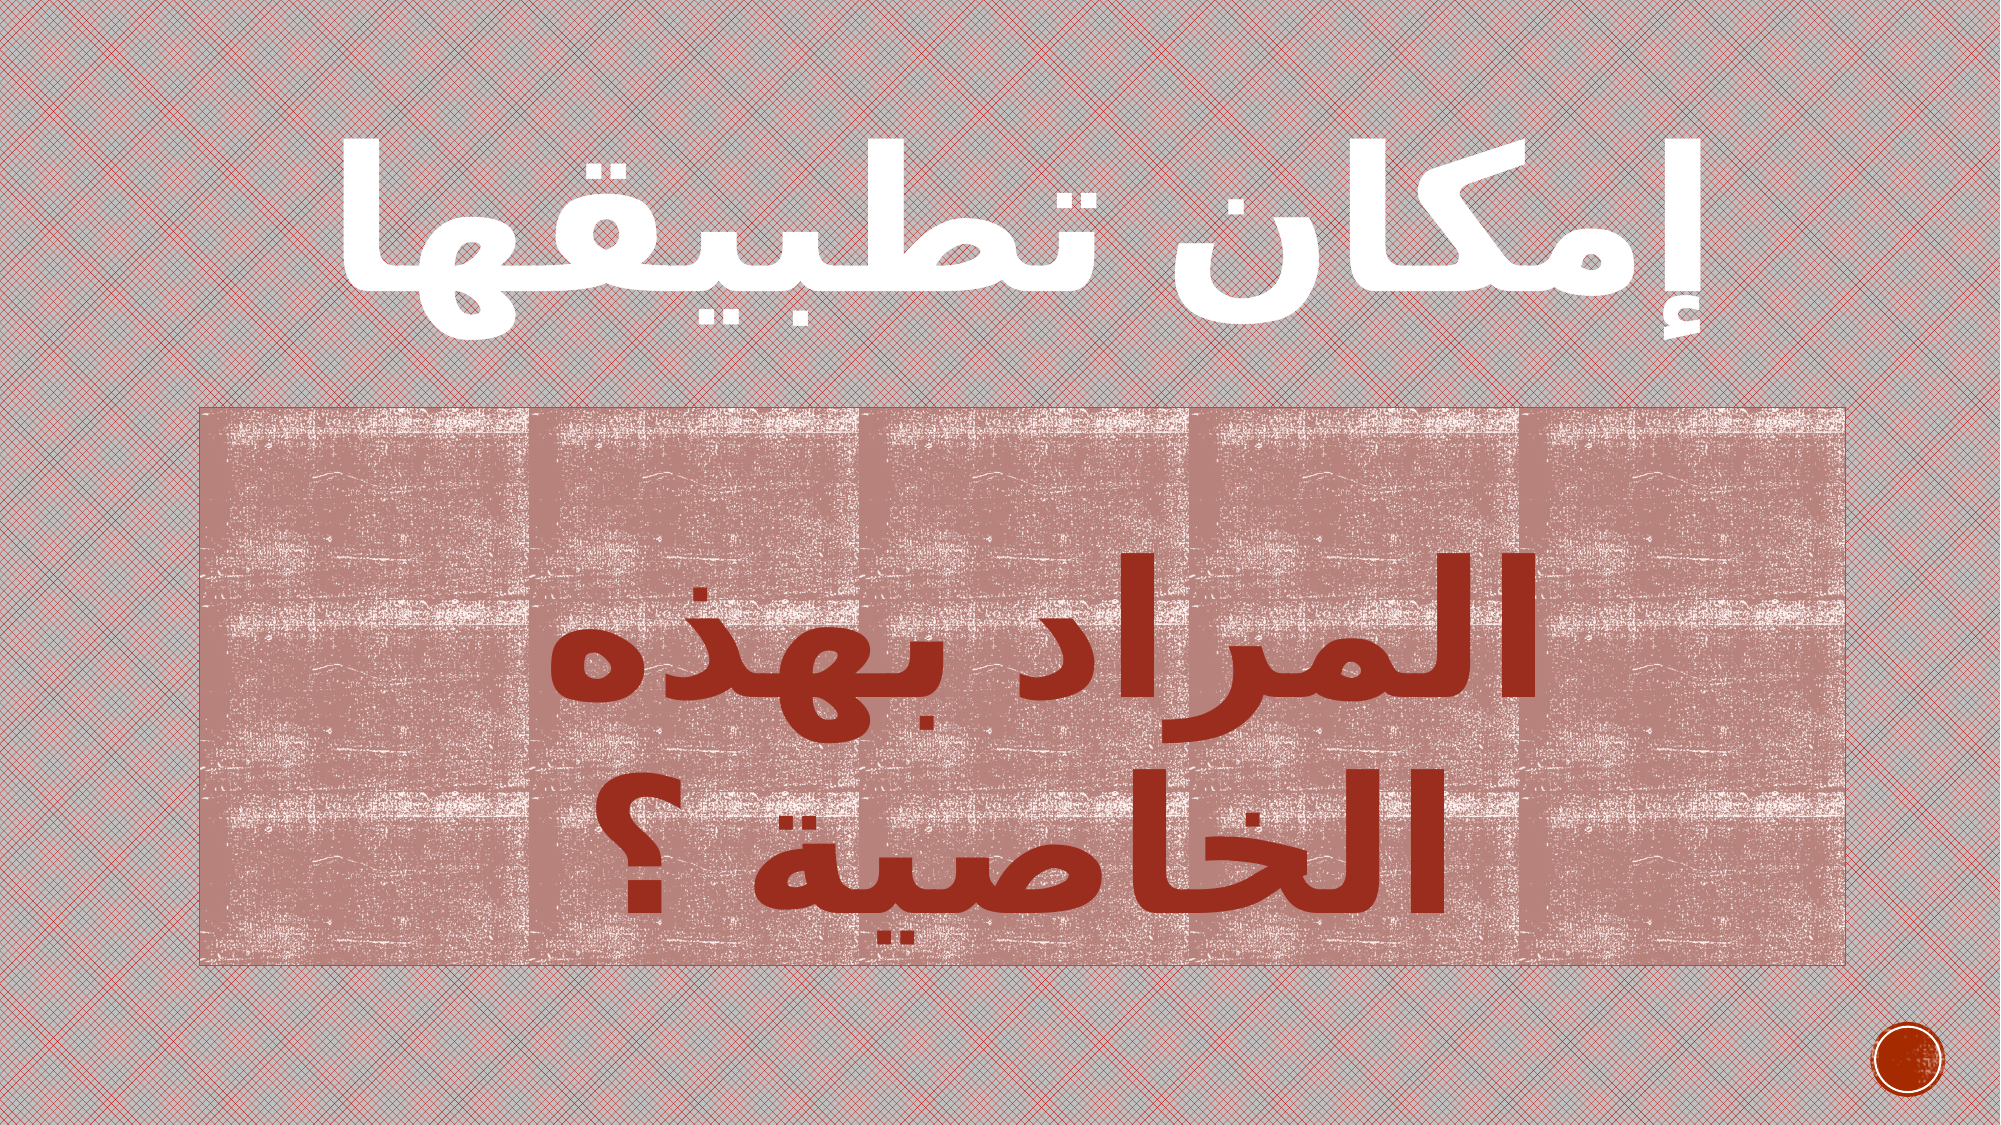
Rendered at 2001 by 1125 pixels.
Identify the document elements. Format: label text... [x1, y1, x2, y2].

title إمكان تطبيقها [232, 44, 1813, 407]
list المراد بهذه الخاصية ؟ [199, 407, 1846, 966]
